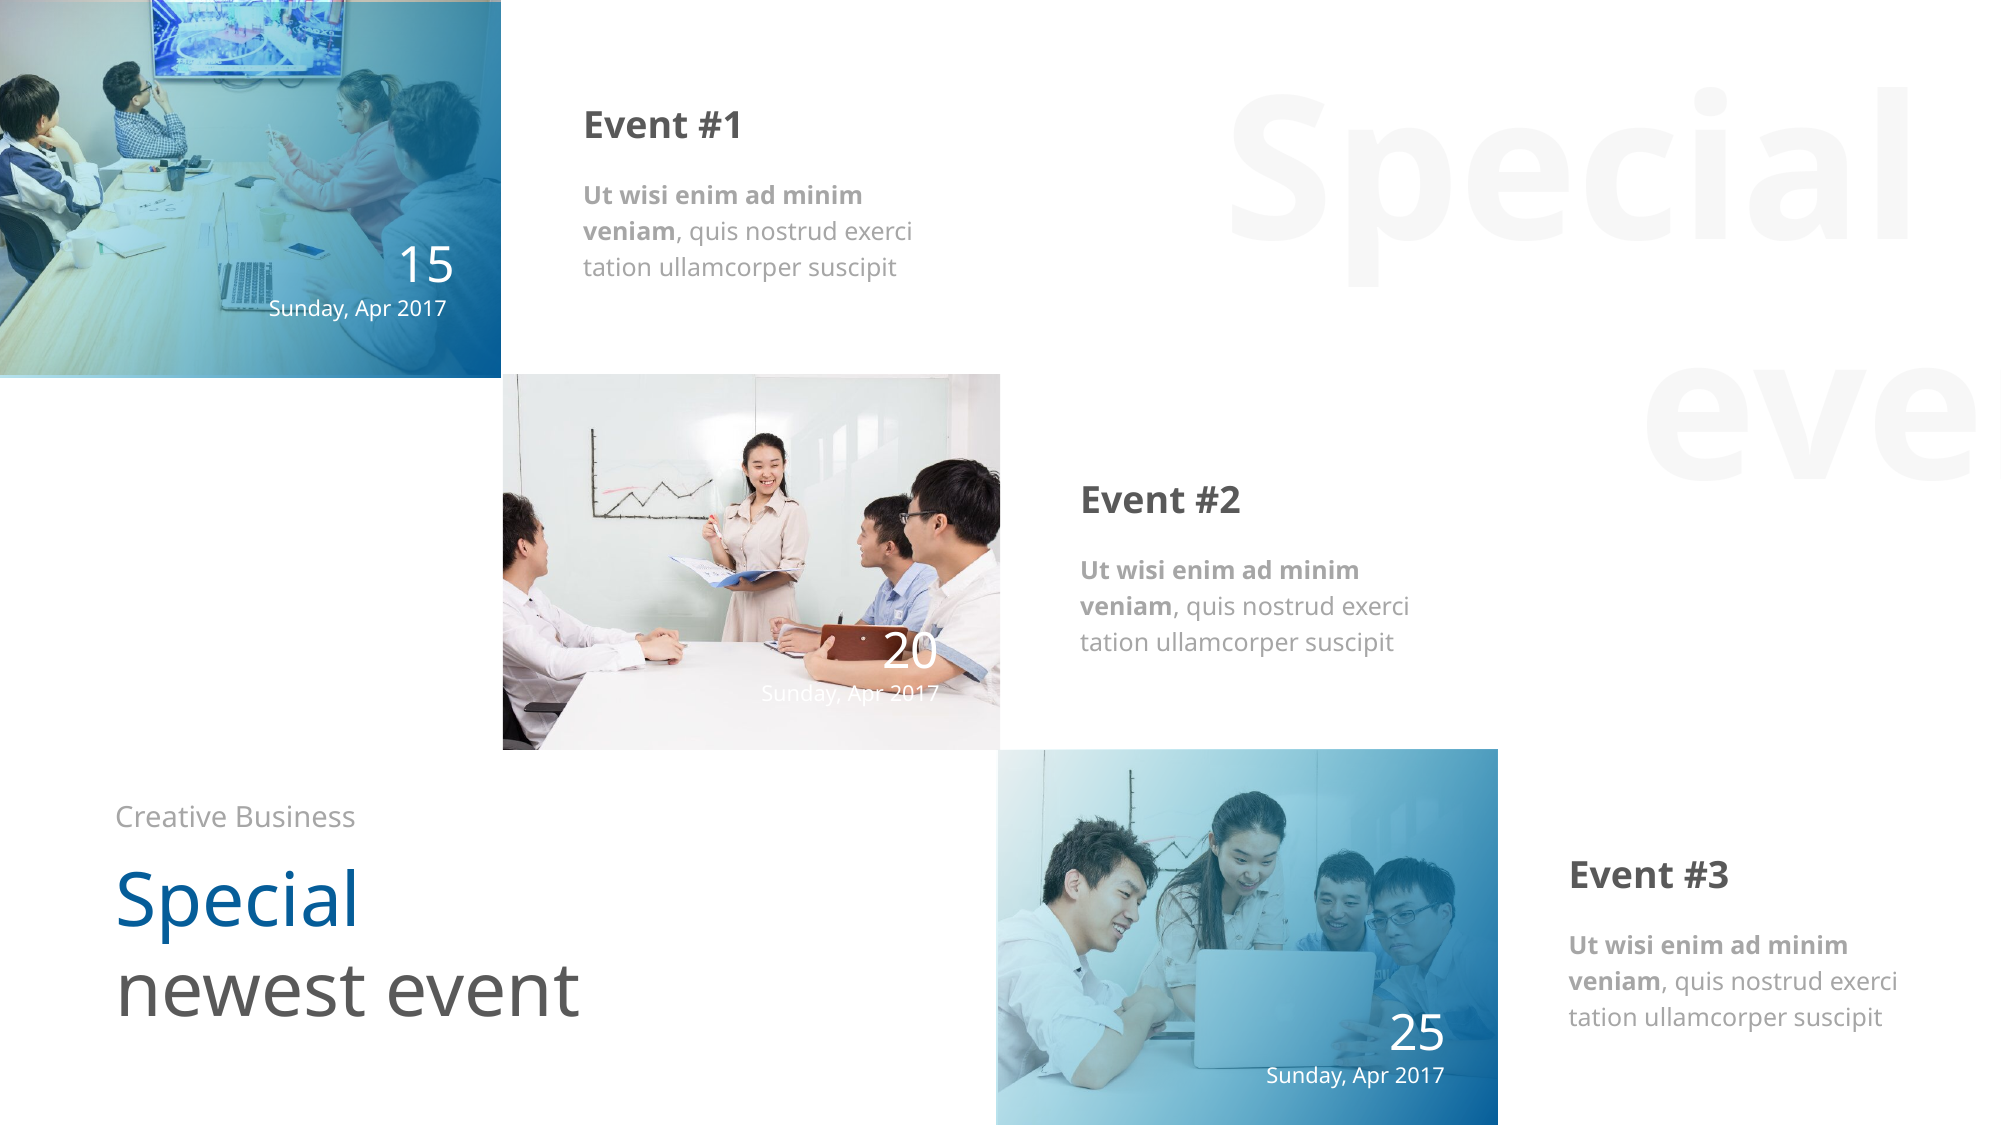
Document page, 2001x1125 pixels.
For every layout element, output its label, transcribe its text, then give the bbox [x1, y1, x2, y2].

text_box Special newest event [100, 844, 673, 1039]
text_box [742, 610, 958, 715]
text_box Ut wisi enim ad minim veniam, quis nostrud exerci tation ullamcorper suscipit [1553, 916, 1917, 1039]
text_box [250, 225, 466, 329]
text_box Event #1 [568, 84, 931, 154]
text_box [1248, 992, 1464, 1097]
text_box Event #2 [1065, 459, 1428, 529]
text_box Event #3 [1553, 834, 1917, 904]
text_box Creative Business [100, 791, 448, 841]
picture [0, 0, 501, 375]
text_box Ut wisi enim ad minim veniam, quis nostrud exerci tation ullamcorper suscipit [568, 166, 931, 289]
text_box [0, 2, 502, 379]
text_box Ut wisi enim ad minim veniam, quis nostrud exerci tation ullamcorper suscipit [1065, 541, 1428, 664]
picture [502, 374, 1498, 1125]
